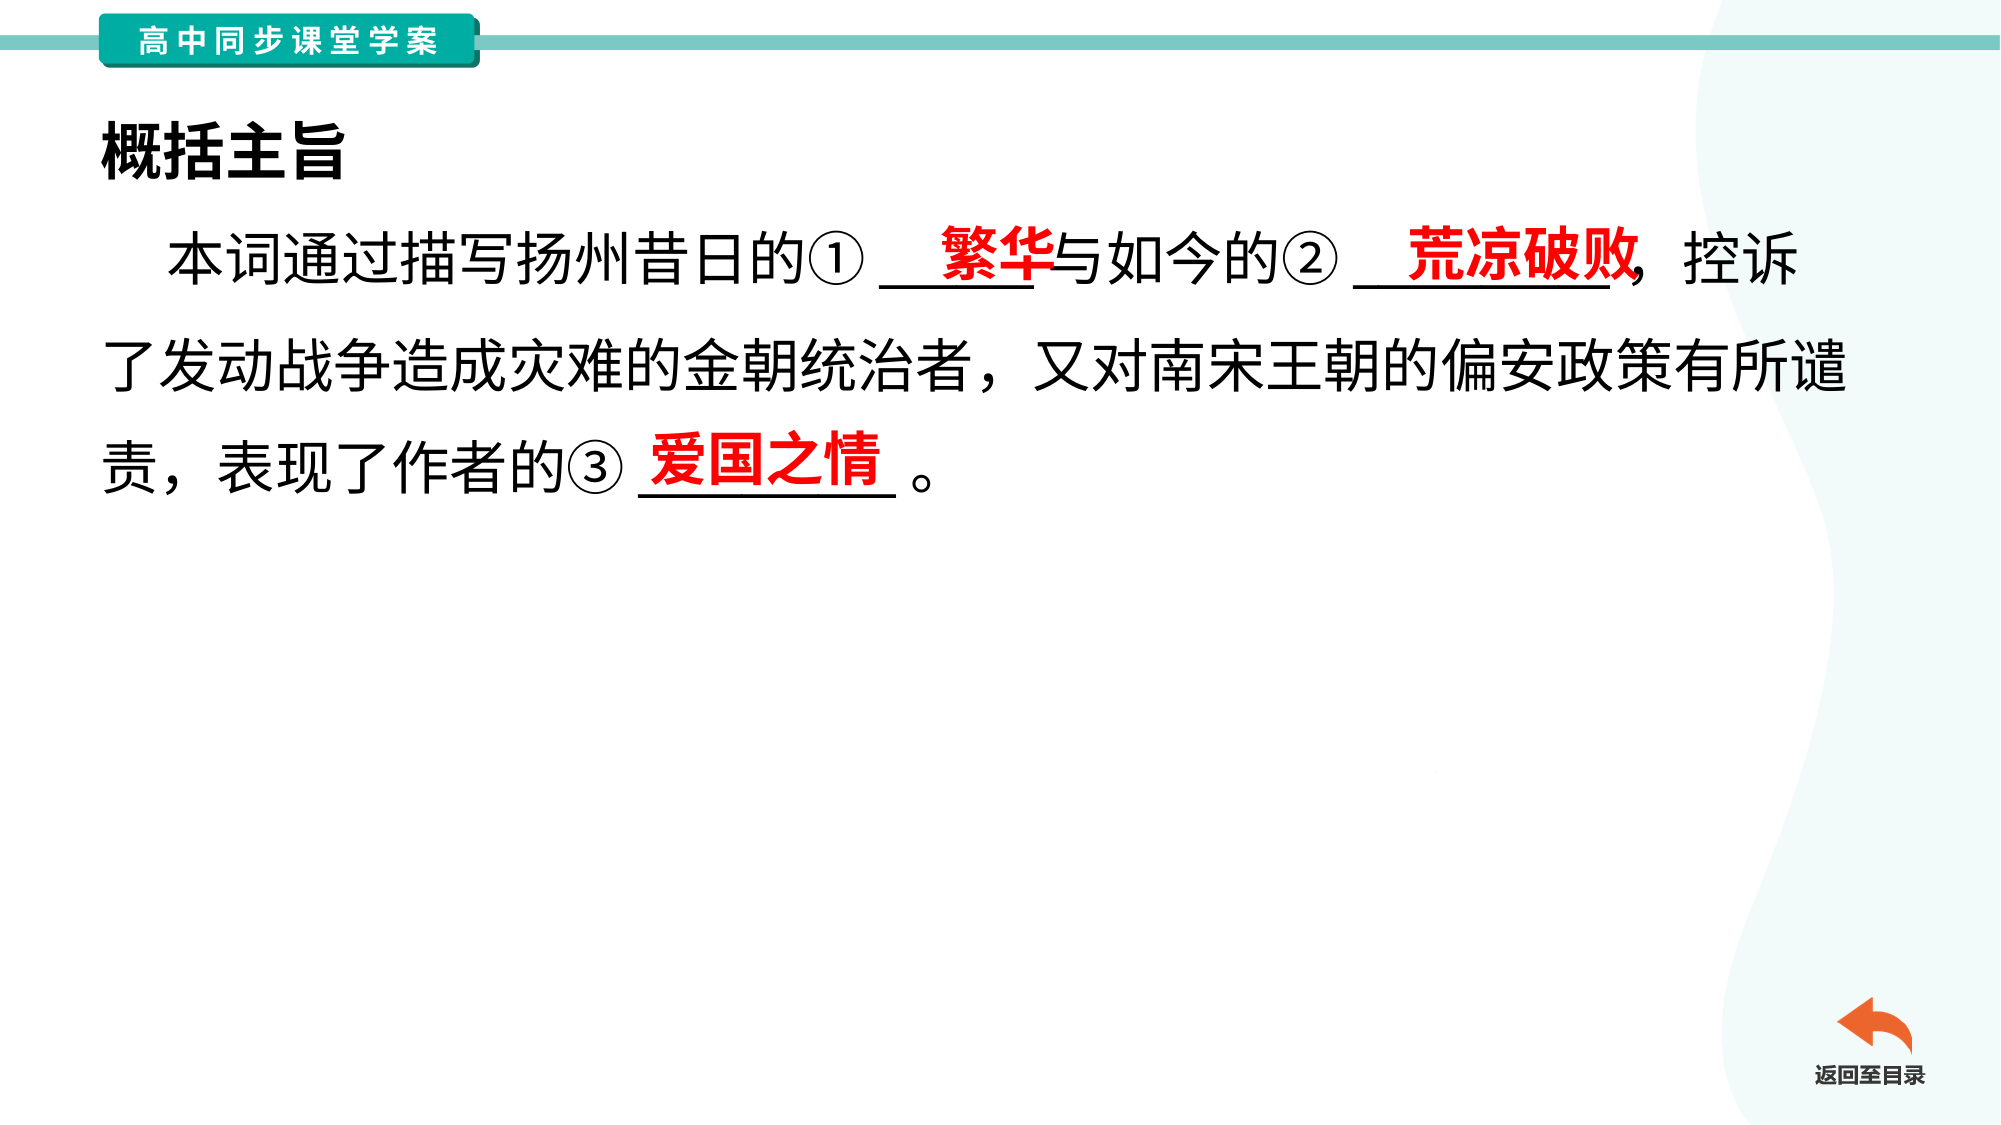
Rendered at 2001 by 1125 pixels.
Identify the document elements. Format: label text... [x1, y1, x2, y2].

text_box 荒凉破败 [1385, 181, 1663, 276]
picture [0, 0, 2000, 1125]
text_box 概括主旨 [100, 76, 1899, 186]
text_box 繁华 [918, 181, 1079, 276]
text_box 本词通过描写扬州昔日的①______与如今的②__________，控诉 了发动战争造成灾难的金朝统治者，又对南宋王朝的偏安政策有所谴 责，表现了作者的③__________。 [100, 186, 1899, 490]
text_box 爱国之情 [627, 390, 904, 482]
